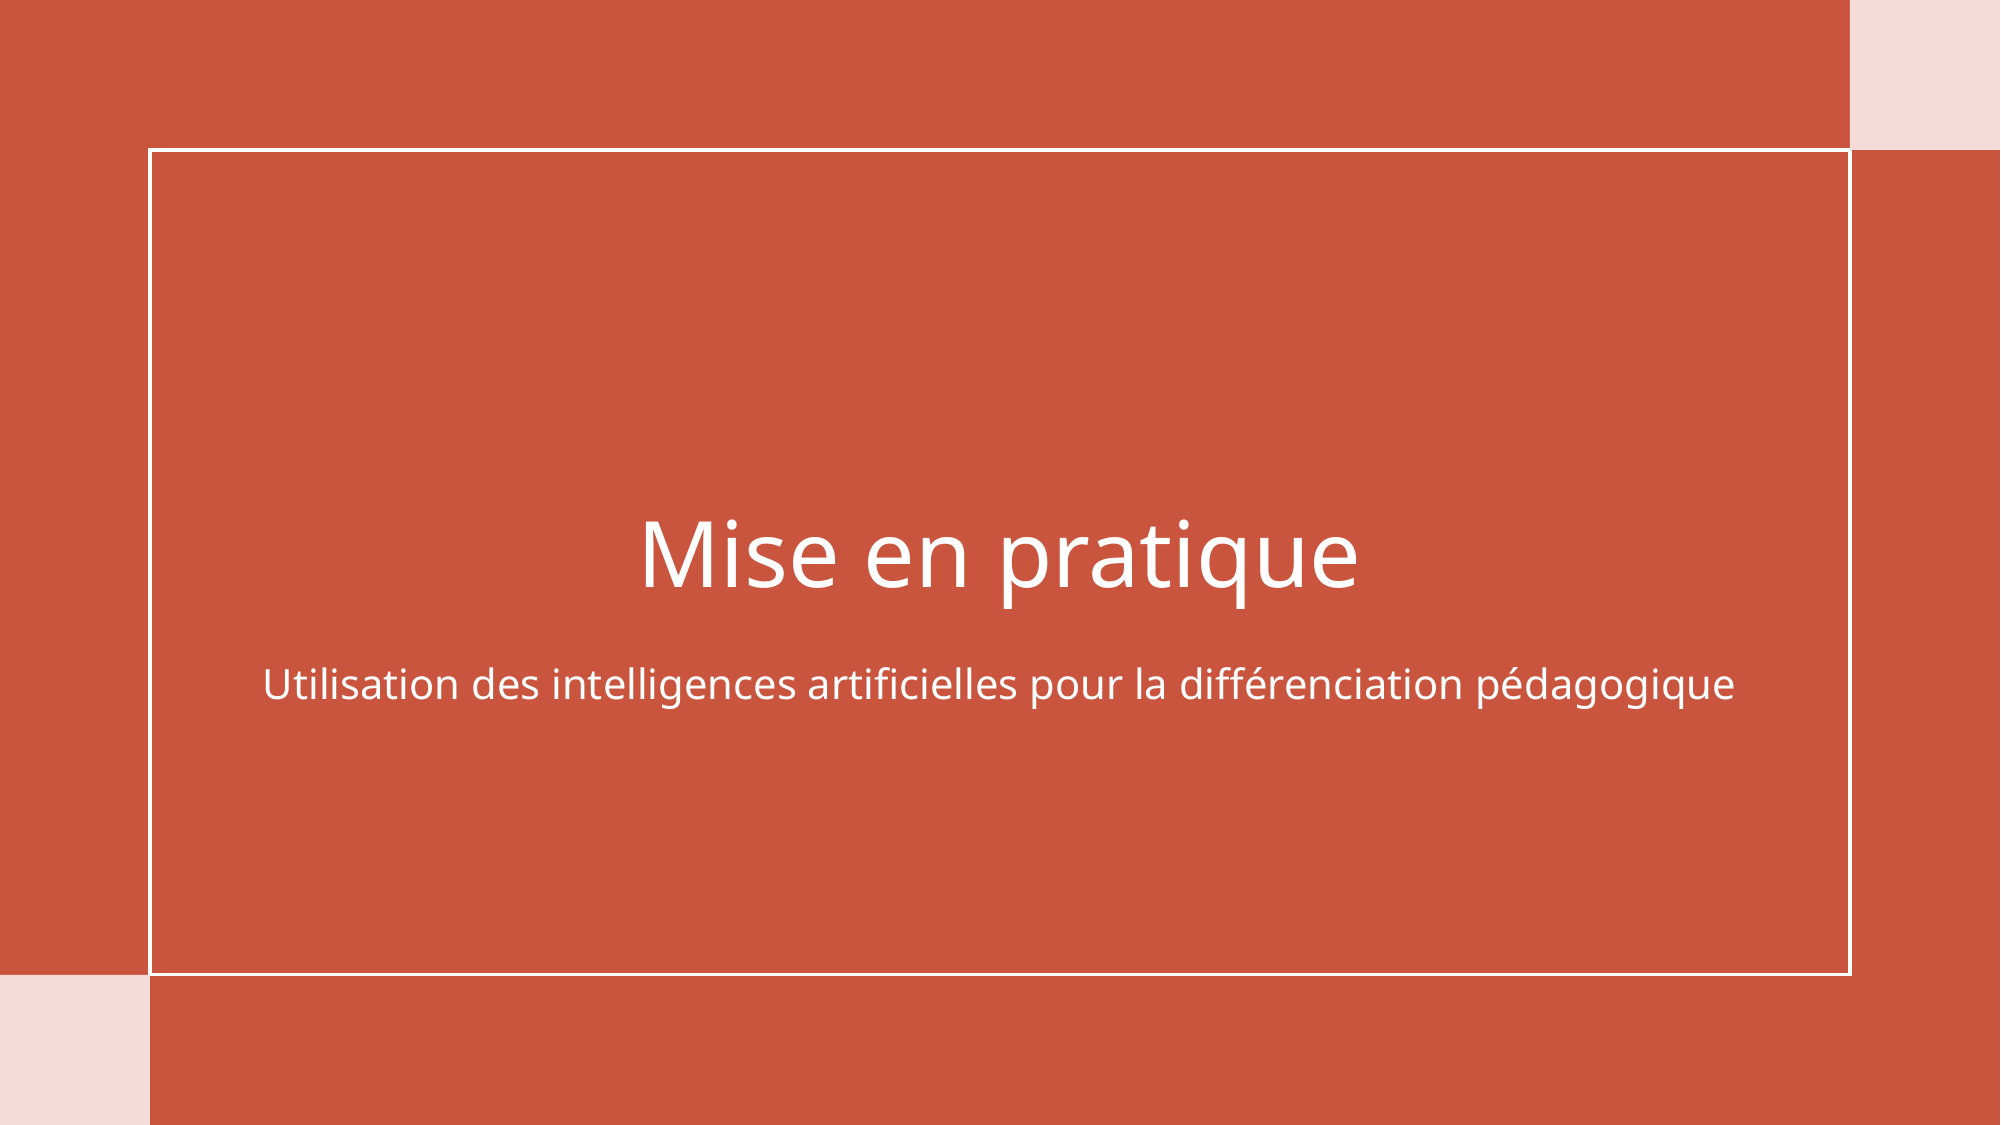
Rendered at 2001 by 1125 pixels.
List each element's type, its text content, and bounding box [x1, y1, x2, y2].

list Utilisation des intelligences artificielles pour la différenciation pédagogique [170, 660, 1830, 950]
title Mise en pratique [170, 175, 1830, 616]
